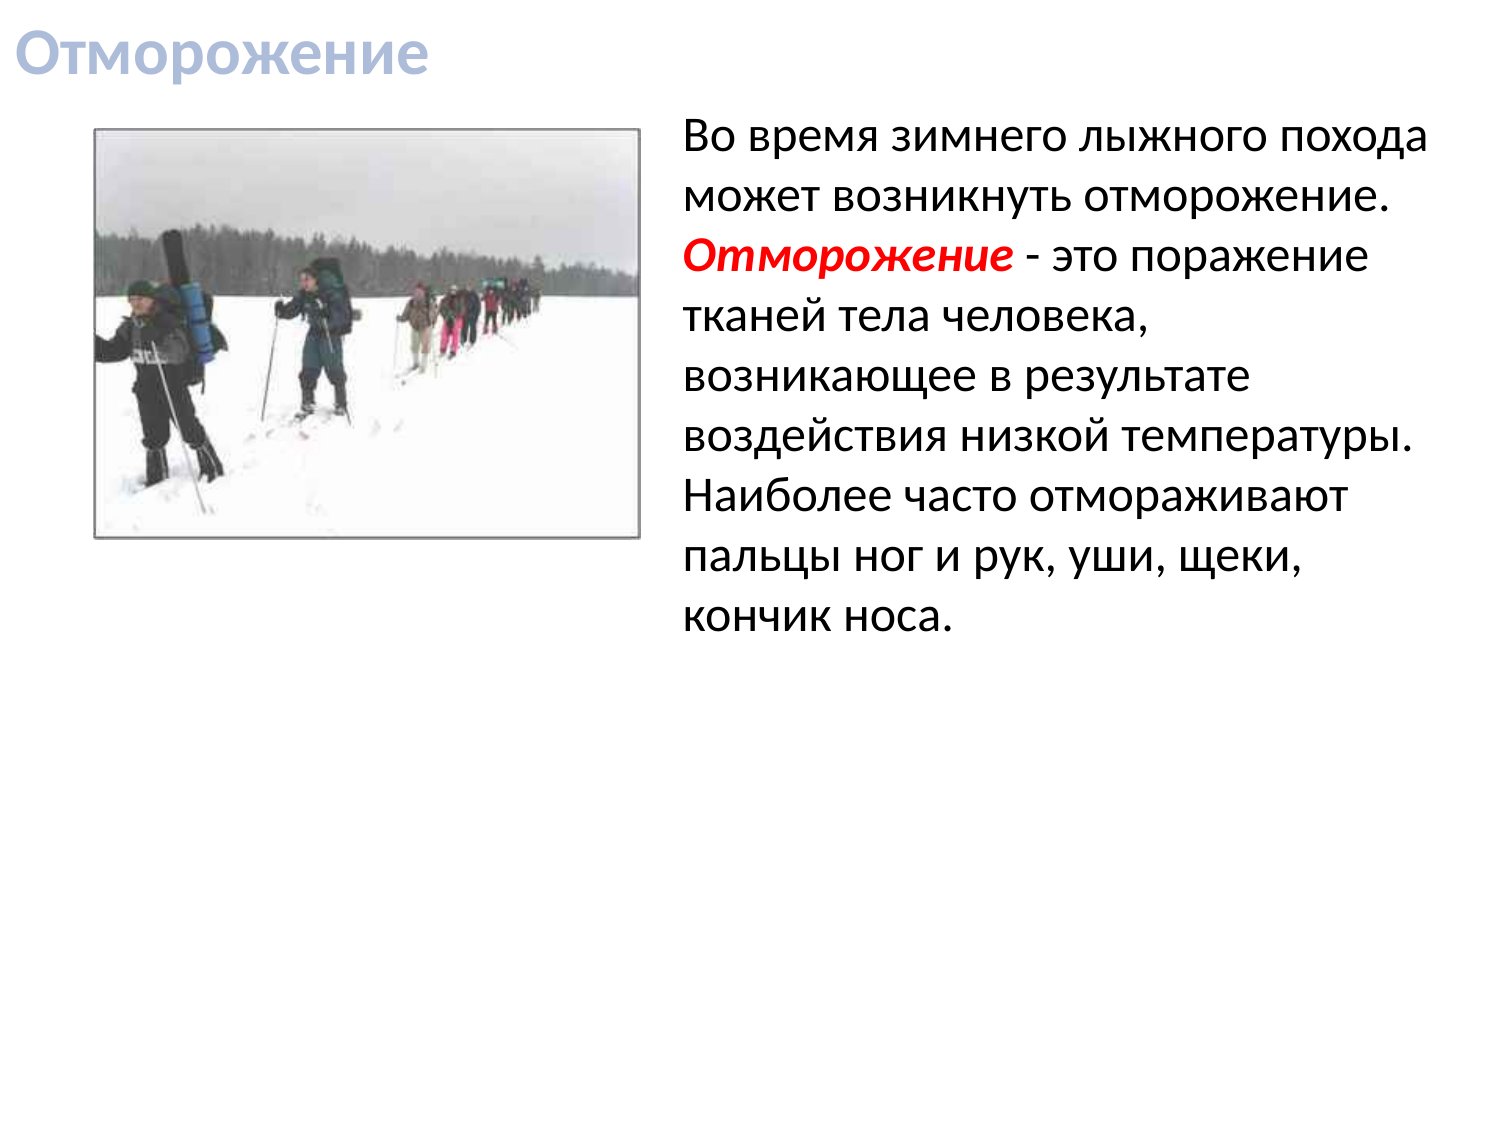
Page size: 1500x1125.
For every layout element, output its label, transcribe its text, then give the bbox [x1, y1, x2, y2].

text_box Во время зимнего лыжного похода может возникнуть отморожение. Отморожение - это поражение тканей тела человека, возникающее в результате воздействия низкой температуры. Наиболее часто отмораживают пальцы ног и рук, уши, щеки, кончик носа. [667, 93, 1465, 649]
picture [93, 128, 641, 541]
text_box Отморожение [0, 0, 1500, 95]
